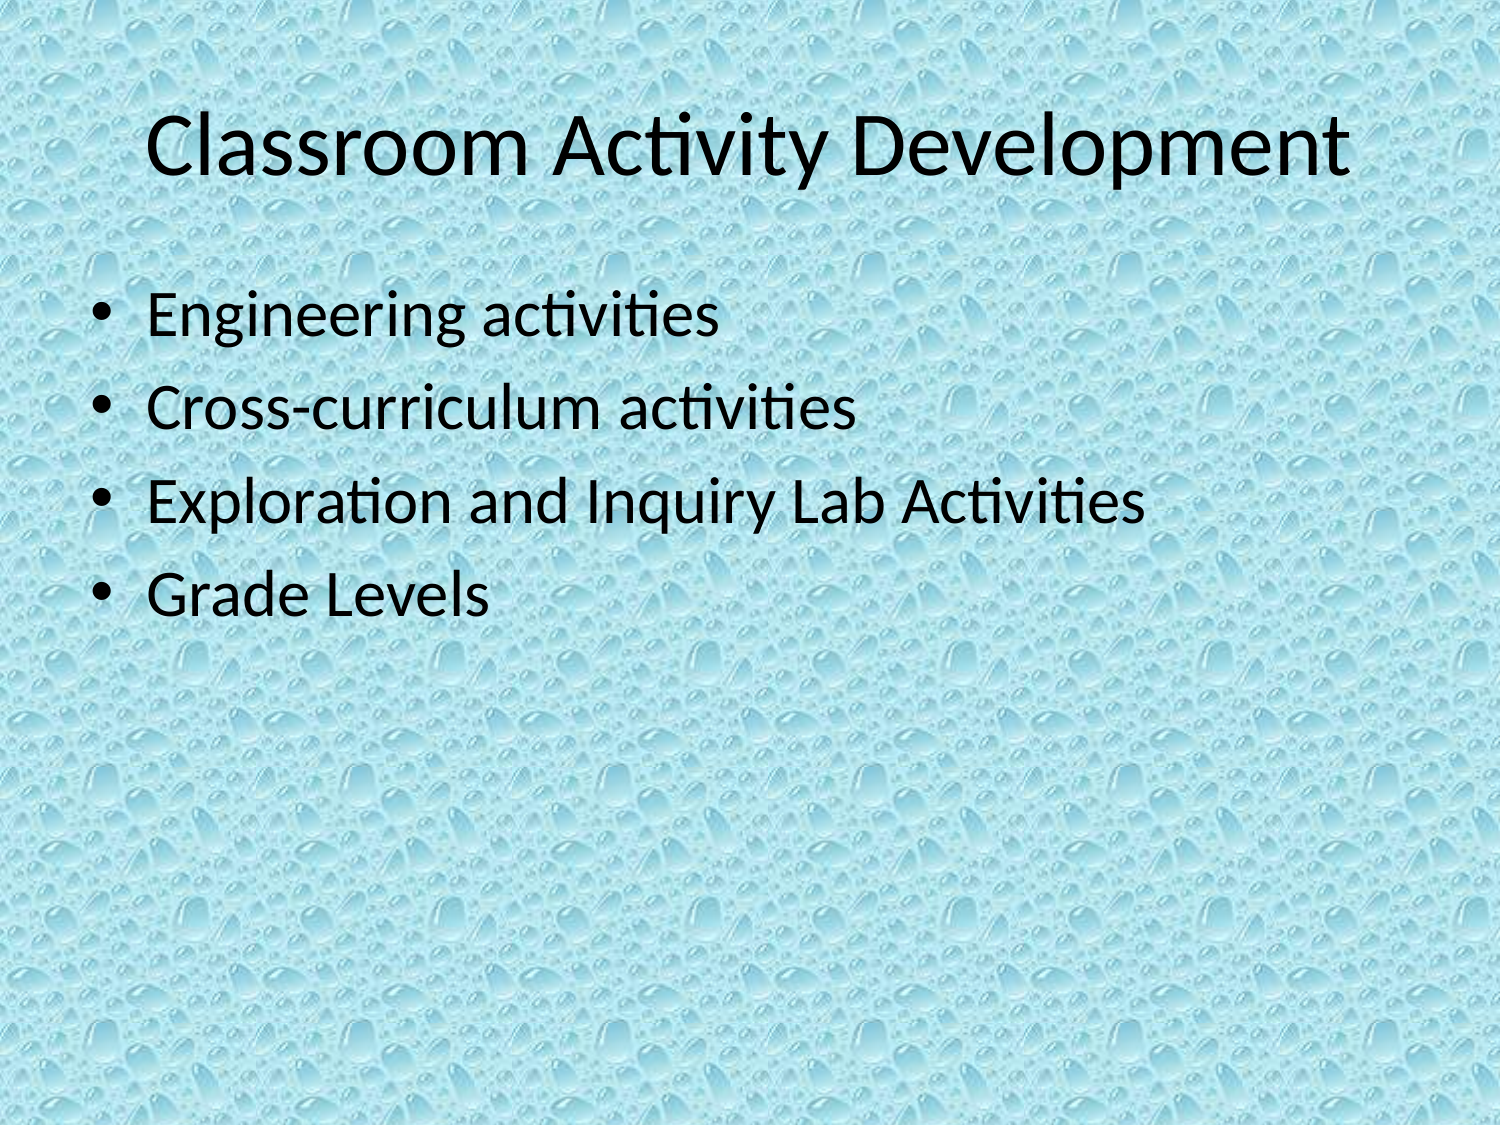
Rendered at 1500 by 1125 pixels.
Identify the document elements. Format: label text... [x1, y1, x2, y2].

picture [0, 0, 1500, 1125]
list Engineering activities Cross-curriculum activities Exploration and Inquiry Lab Activities Grade Levels [75, 262, 1425, 1005]
title Classroom Activity Development [75, 45, 1425, 233]
